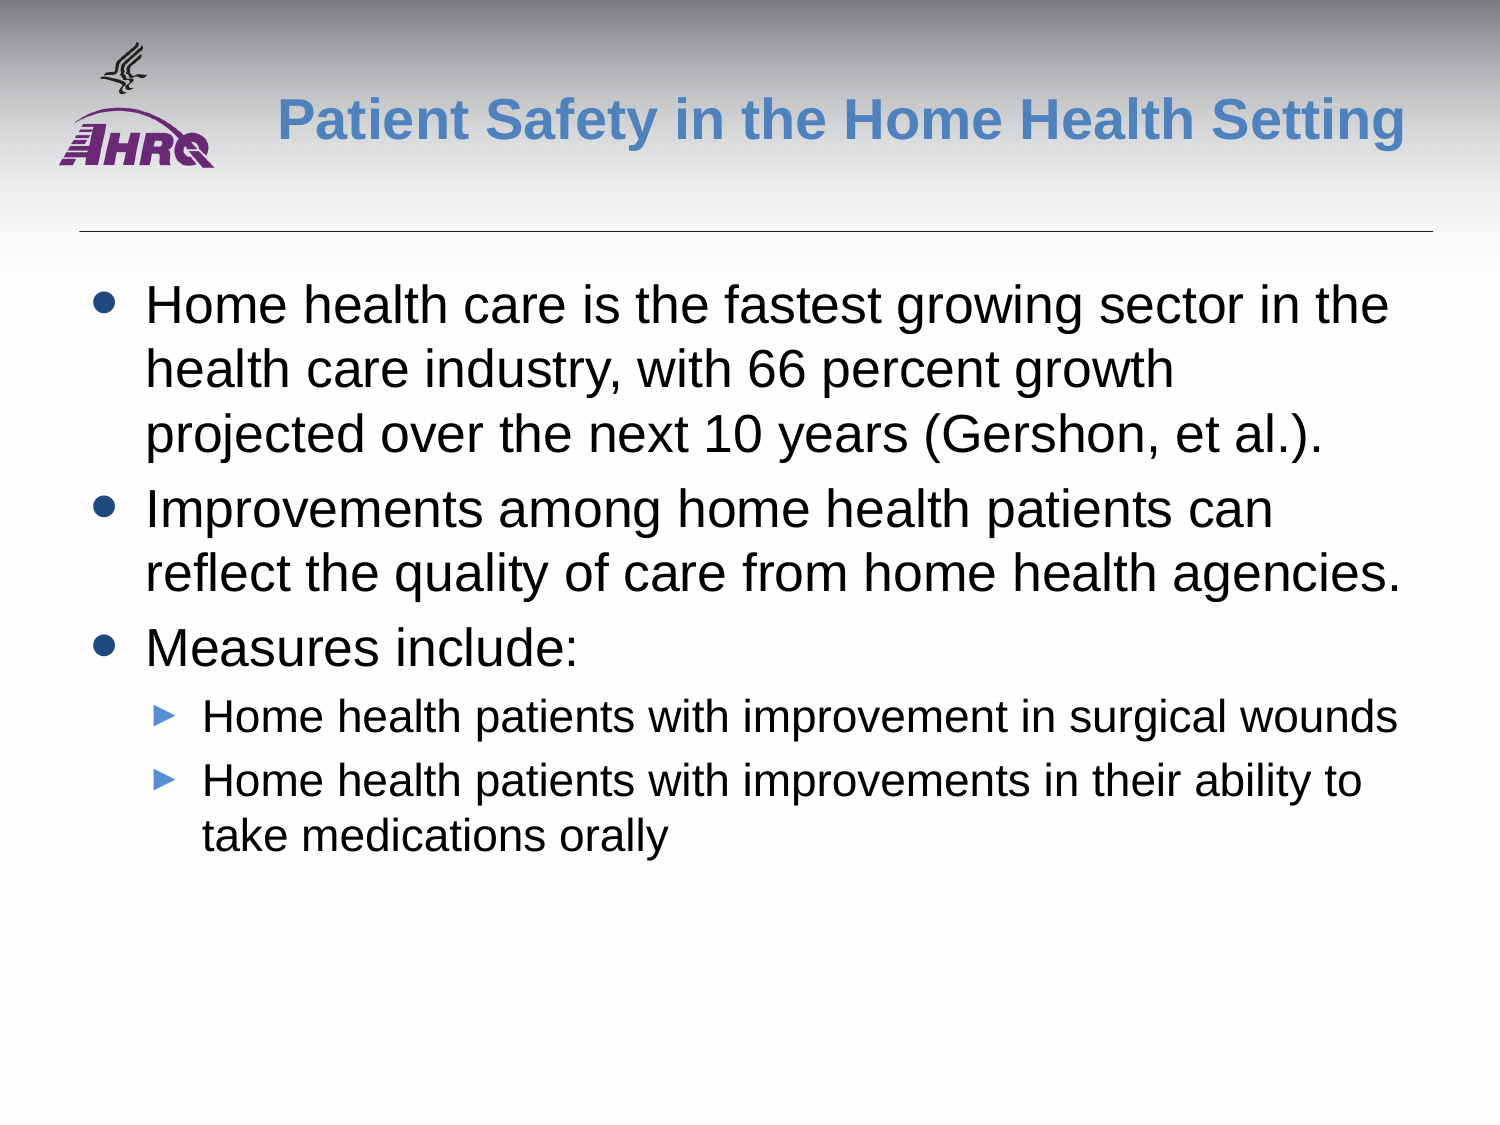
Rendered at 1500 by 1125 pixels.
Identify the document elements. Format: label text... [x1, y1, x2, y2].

list Home health care is the fastest growing sector in the health care industry, with 66 percent growth projected over the next 10 years (Gershon, et al.). Improvements among home health patients can reflect the quality of care from home health agencies. Measures include: Home health patients with improvement in surgical wounds Home health patients with improvements in their ability to take medications orally [75, 262, 1425, 1005]
picture [0, 0, 1500, 1125]
title Patient Safety in the Home Health Setting [262, 45, 1425, 188]
